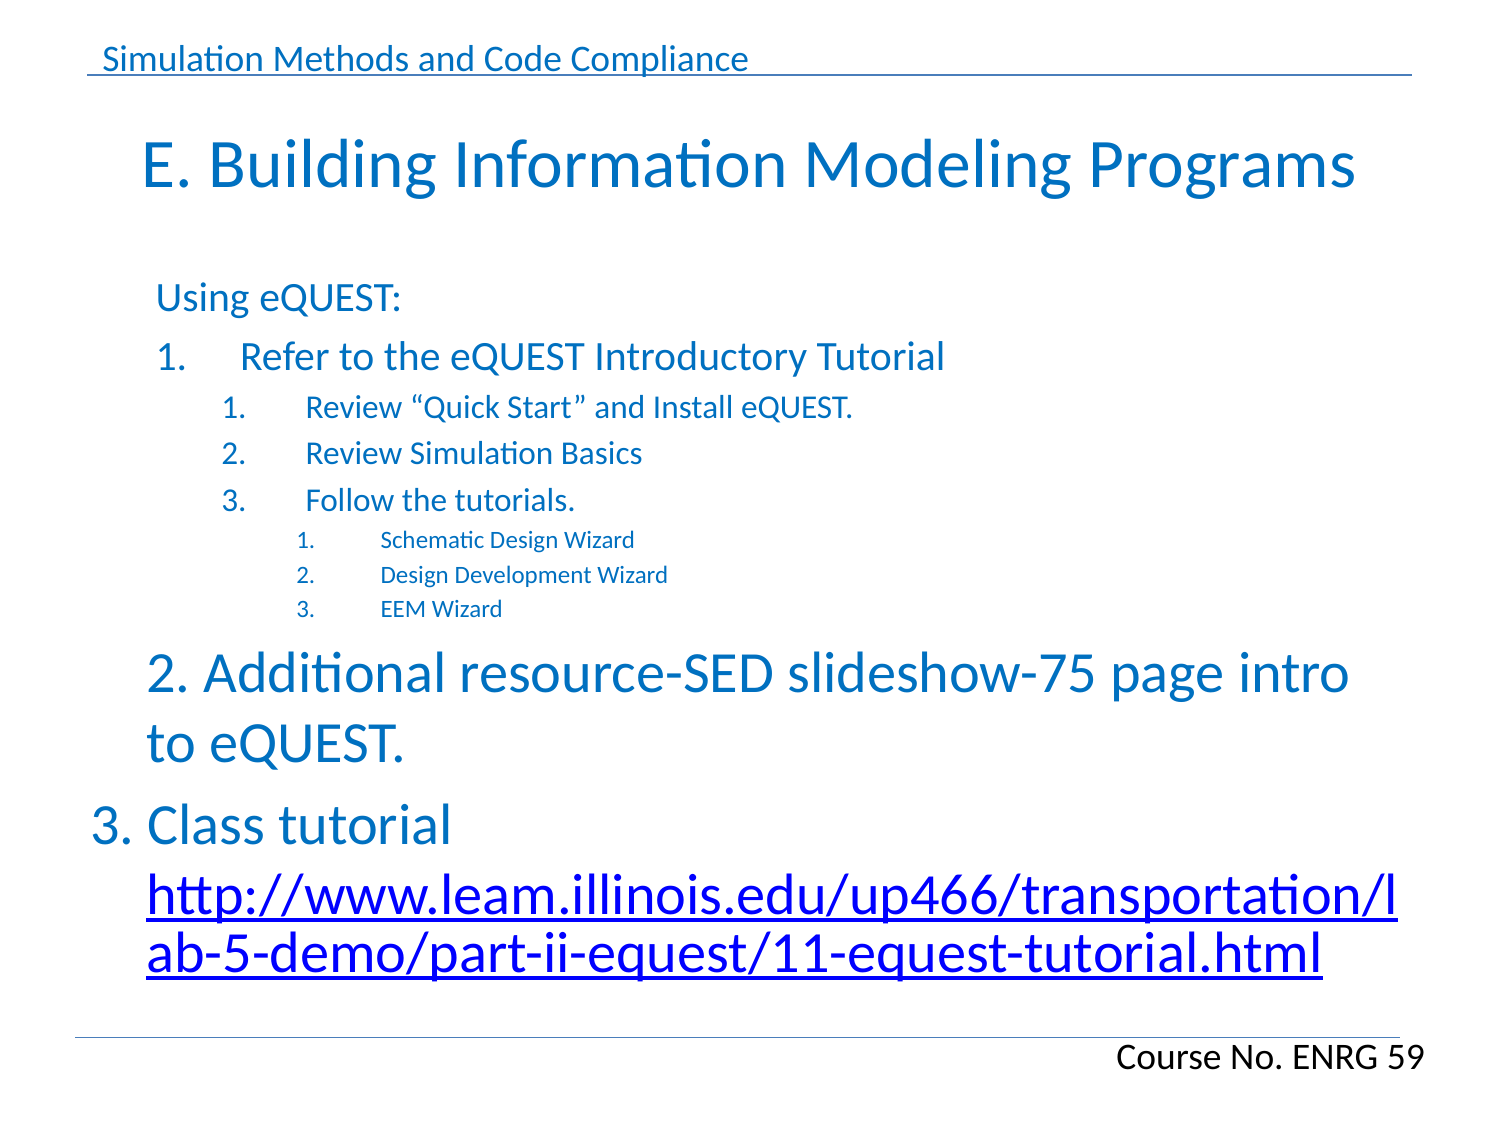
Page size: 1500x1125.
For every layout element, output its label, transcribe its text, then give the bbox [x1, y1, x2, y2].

title E. Building Information Modeling Programs [75, 87, 1425, 233]
list Using eQUEST: Refer to the eQUEST Introductory Tutorial Review “Quick Start” and Install eQUEST. Review Simulation Basics Follow the tutorials. Schematic Design Wizard Design Development Wizard EEM Wizard 2. Additional resource-SED slideshow-75 page intro to eQUEST. 3. Class tutorial http://www.leam.illinois.edu/up466/transportation/lab-5-demo/part-ii-equest/11-equest-tutorial.html [75, 262, 1425, 1005]
